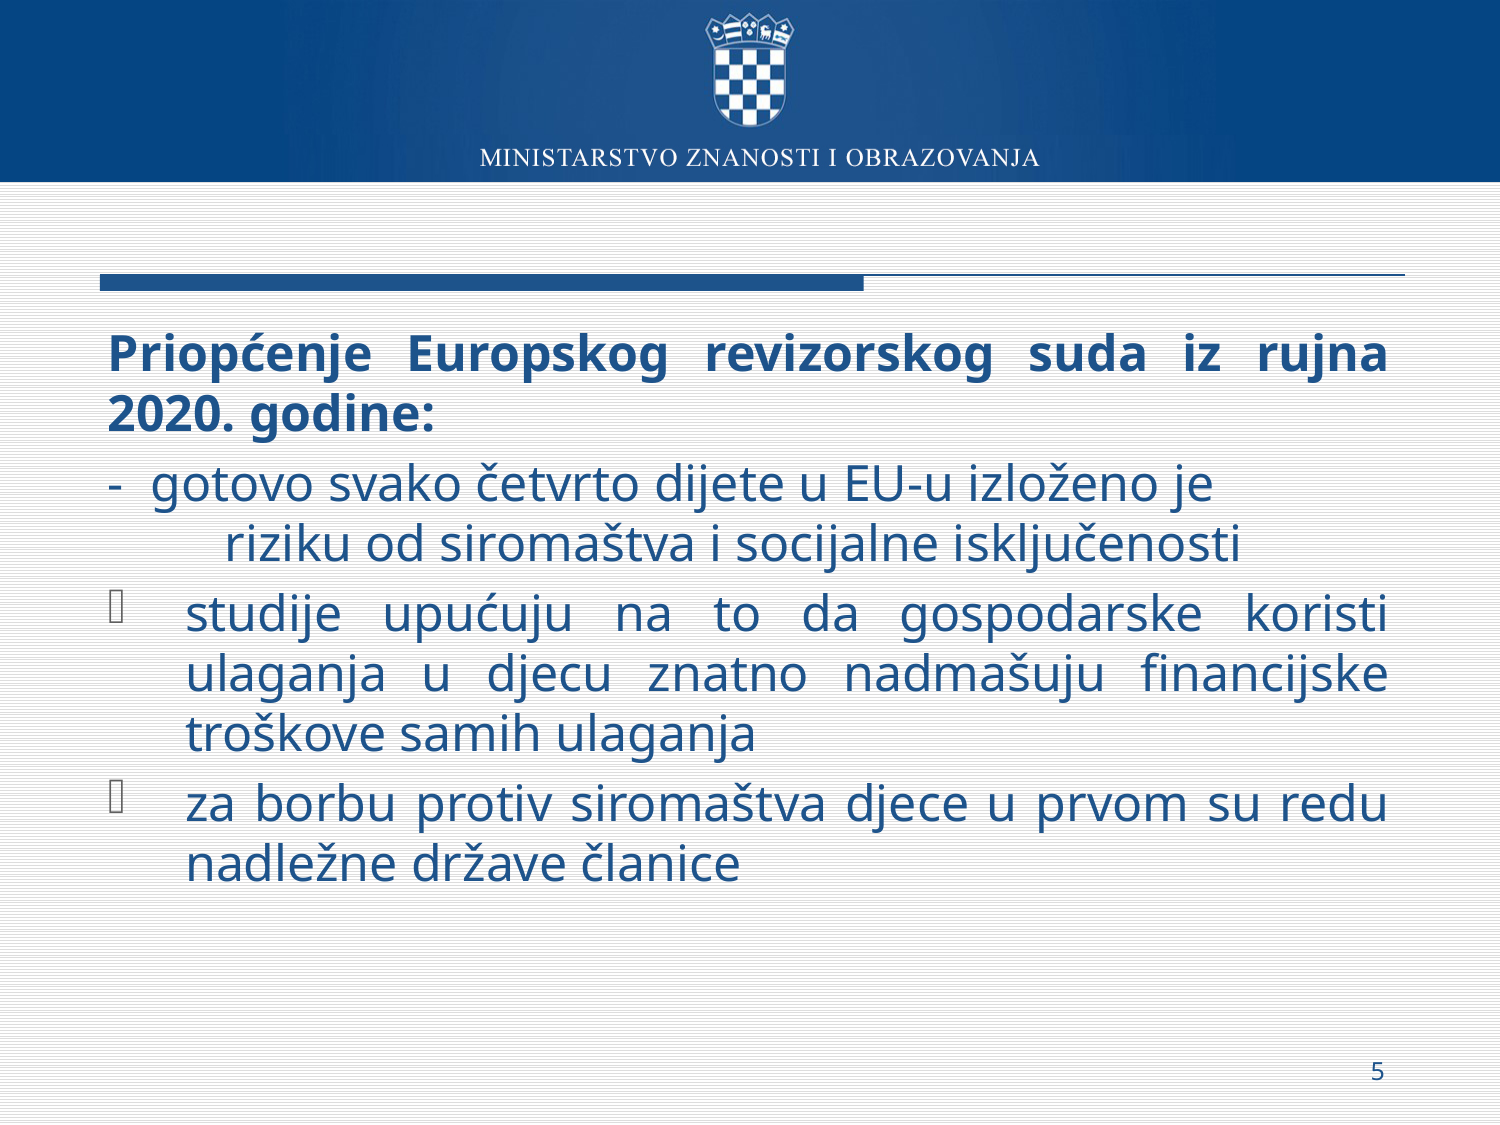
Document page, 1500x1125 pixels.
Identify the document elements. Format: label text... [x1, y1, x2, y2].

picture [0, 0, 1500, 182]
list Priopćenje Europskog revizorskog suda iz rujna 2020. godine: - gotovo svako četvrto dijete u EU-u izloženo je riziku od siromaštva i socijalne isključenosti studije upućuju na to da gospodarske koristi ulaganja u djecu znatno nadmašuju financijske troškove samih ulaganja za borbu protiv siromaštva djece u prvom su redu nadležne države članice [92, 314, 1406, 946]
slide_number 5 [1074, 1048, 1400, 1106]
